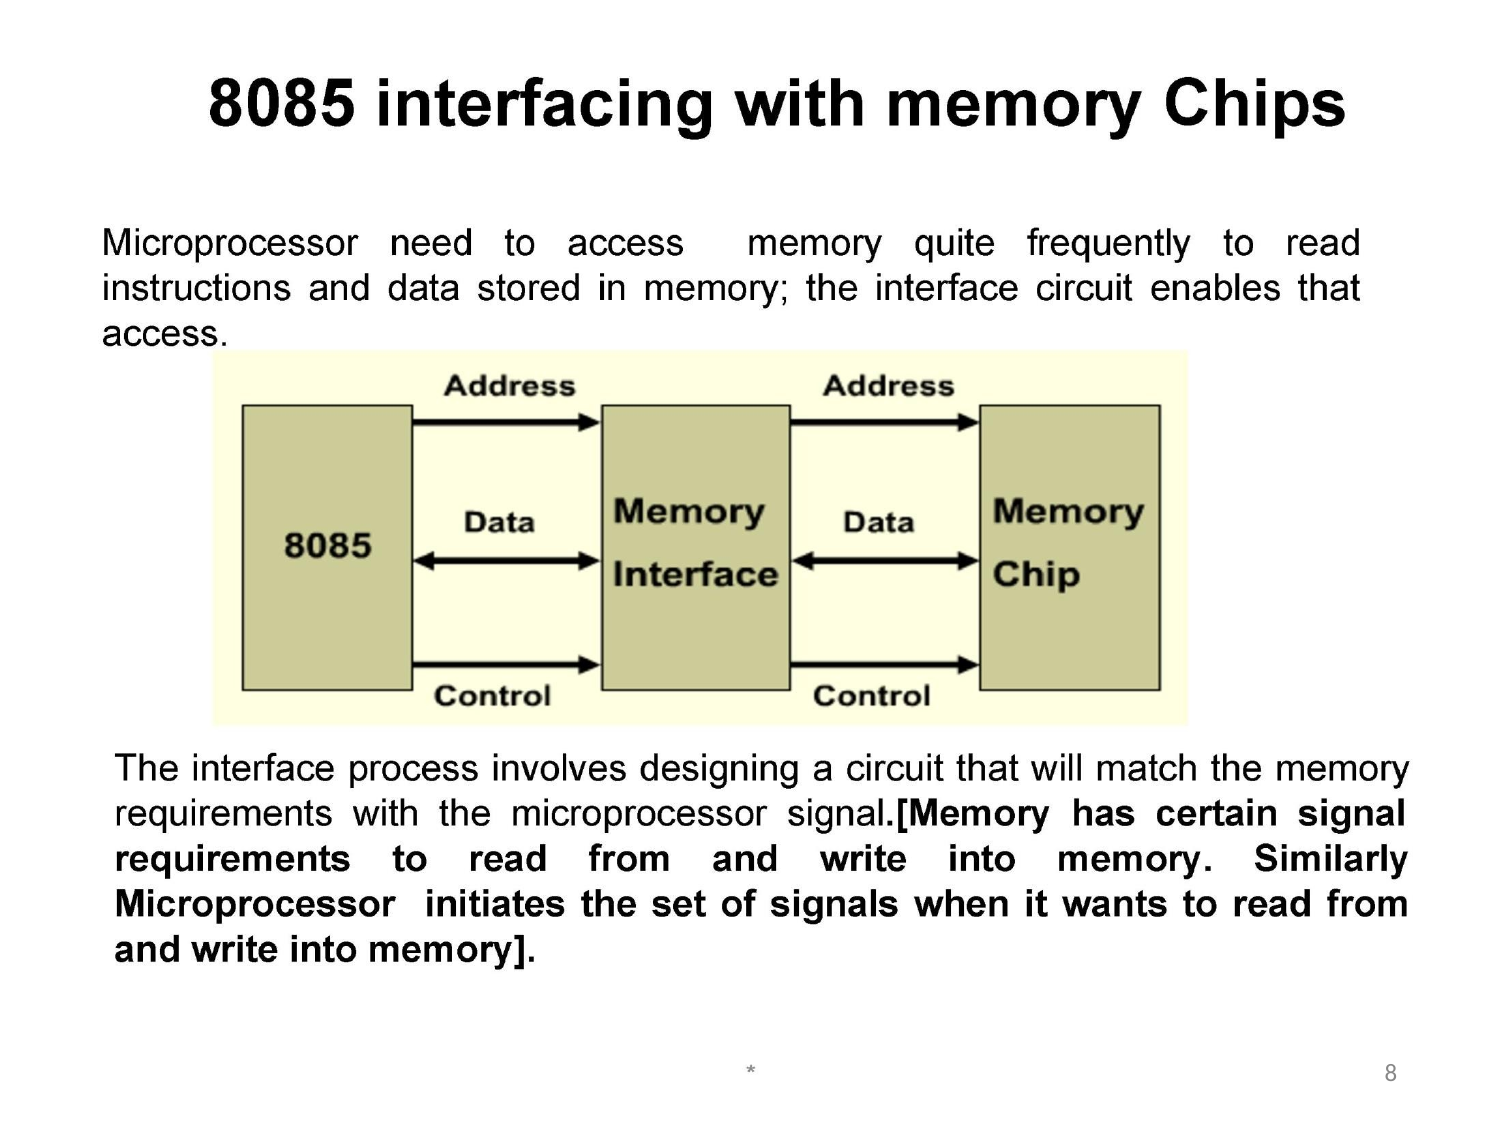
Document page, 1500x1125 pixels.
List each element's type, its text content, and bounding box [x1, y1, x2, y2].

slide_number 10 [1380, 1060, 1415, 1125]
text_box [98, 76, 1413, 1075]
